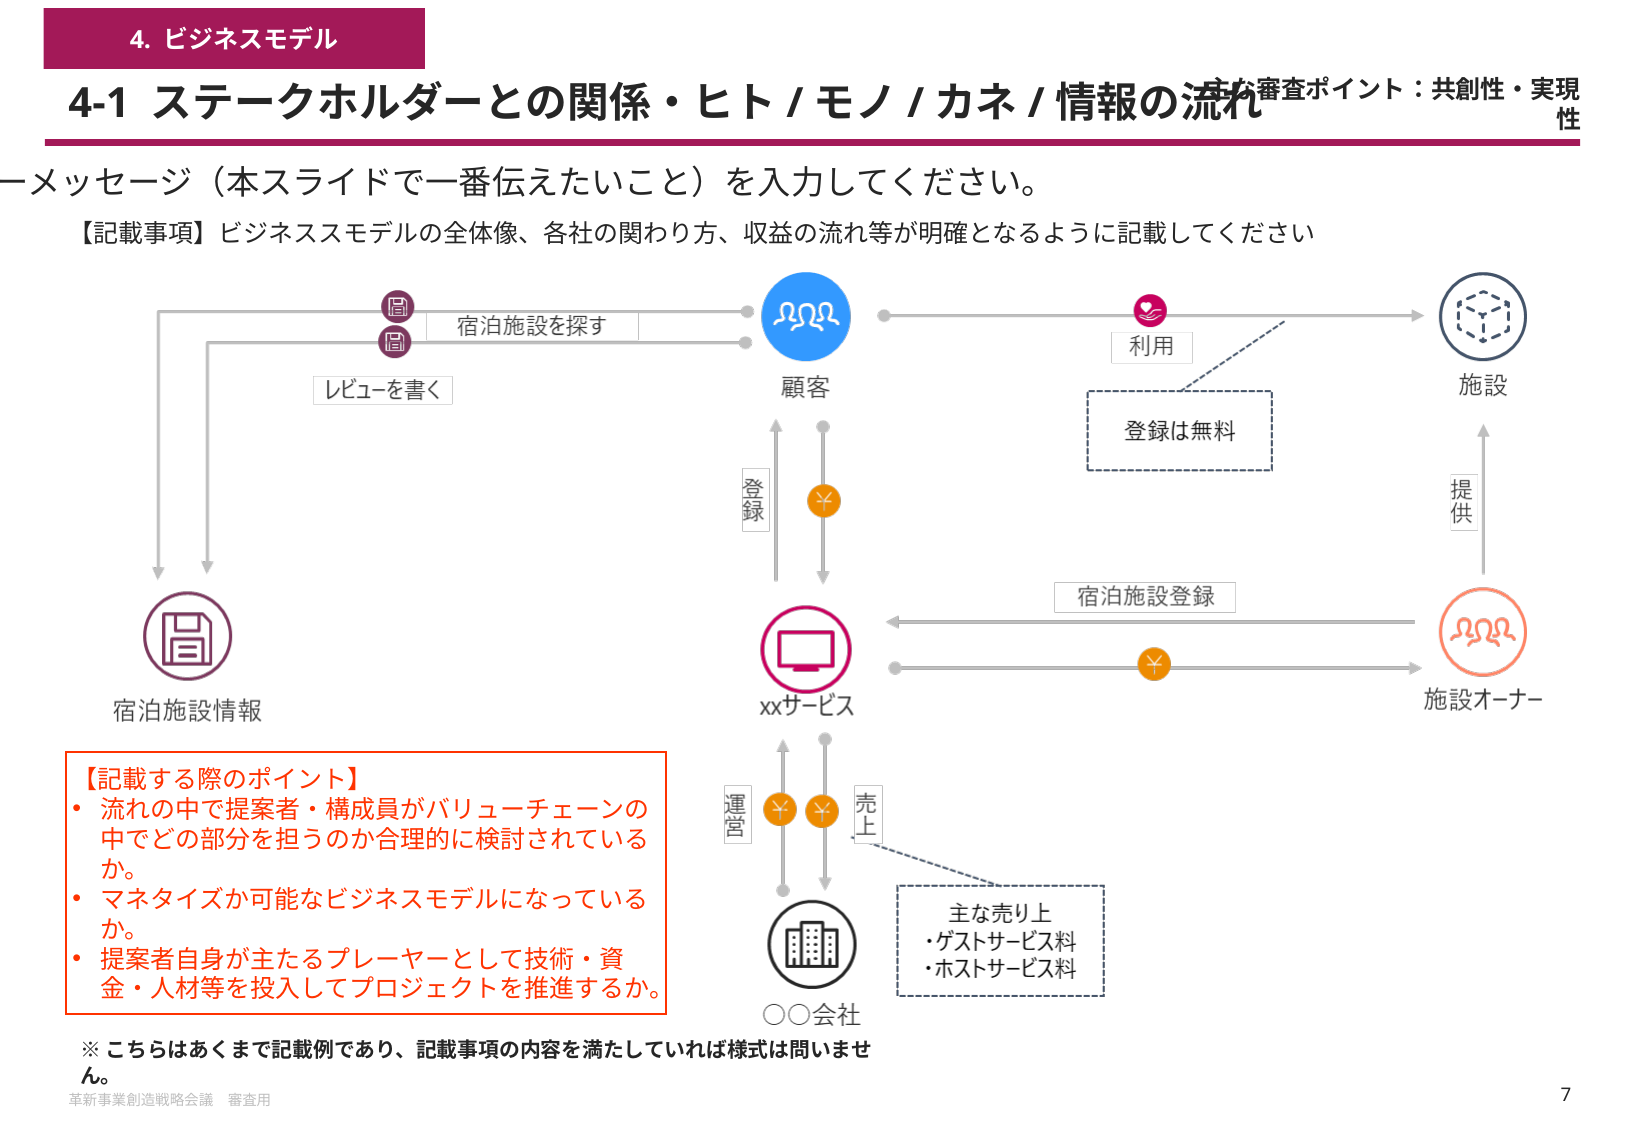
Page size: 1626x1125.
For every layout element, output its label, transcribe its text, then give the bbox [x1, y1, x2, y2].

text_box 主な審査ポイント：共創性・実現性 [1181, 73, 1582, 134]
picture [66, 272, 1559, 1044]
text_box 【記載事項】ビジネススモデルの全体像、各社の関わり方、収益の流れ等が明確となるように記載してください [68, 217, 1606, 248]
text_box キーメッセージ（本スライドで一番伝えたいこと）を入力してください。 [0, 161, 1056, 202]
text_box ※こちらはあくまで記載例であり、記載事項の内容を満たしていれば様式は問いません。 [68, 1051, 903, 1082]
text_box 4. ビジネスモデル [43, 8, 425, 69]
title 4-1 ステークホルダーとの関係・ヒト/モノ/カネ/情報の流れ [68, 70, 1557, 131]
footer 革新事業創造戦略会議 審査用 [68, 1080, 736, 1109]
